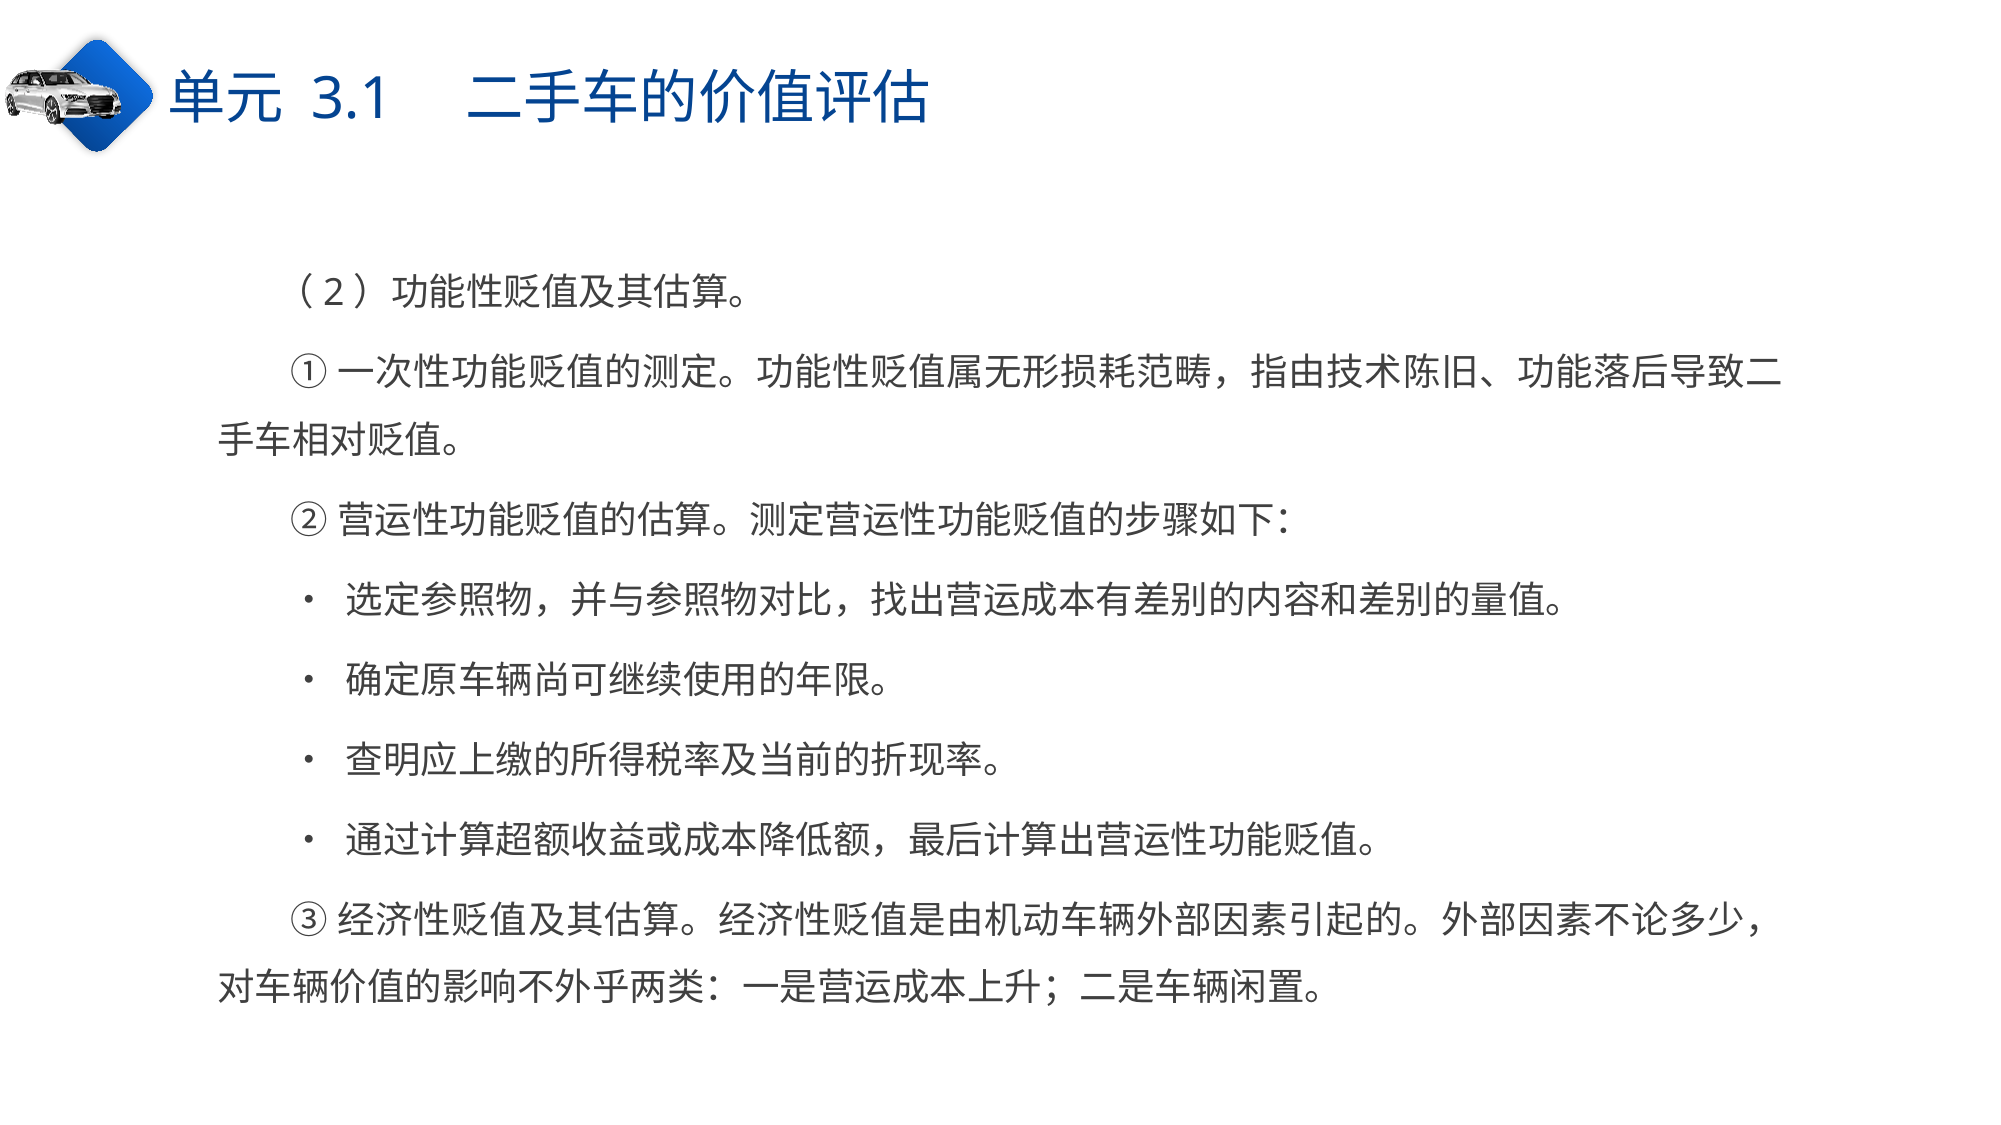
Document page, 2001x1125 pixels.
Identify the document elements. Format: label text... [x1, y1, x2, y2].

text_box 单元 3.1 二手车的价值评估 [152, 52, 946, 138]
text_box （2）功能性贬值及其估算。 ①一次性功能贬值的测定。功能性贬值属无形损耗范畴，指由技术陈旧、功能落后导致二手车相对贬值。 ②营运性功能贬值的估算。测定营运性功能贬值的步骤如下： • 选定参照物，并与参照物对比，找出营运成本有差别的内容和差别的量值。 • 确定原车辆尚可继续使用的年限。 • 查明应上缴的所得税率及当前的折现率。 • 通过计算超额收益或成本降低额，最后计算出营运性功能贬值。 ③经济性贬值及其估算。经济性贬值是由机动车辆外部因素引起的。外部因素不论多少，对车辆价值的影响不外乎两类：一是营运成本上升；二是车辆闲置。 [202, 238, 1798, 1016]
picture [0, 31, 125, 157]
